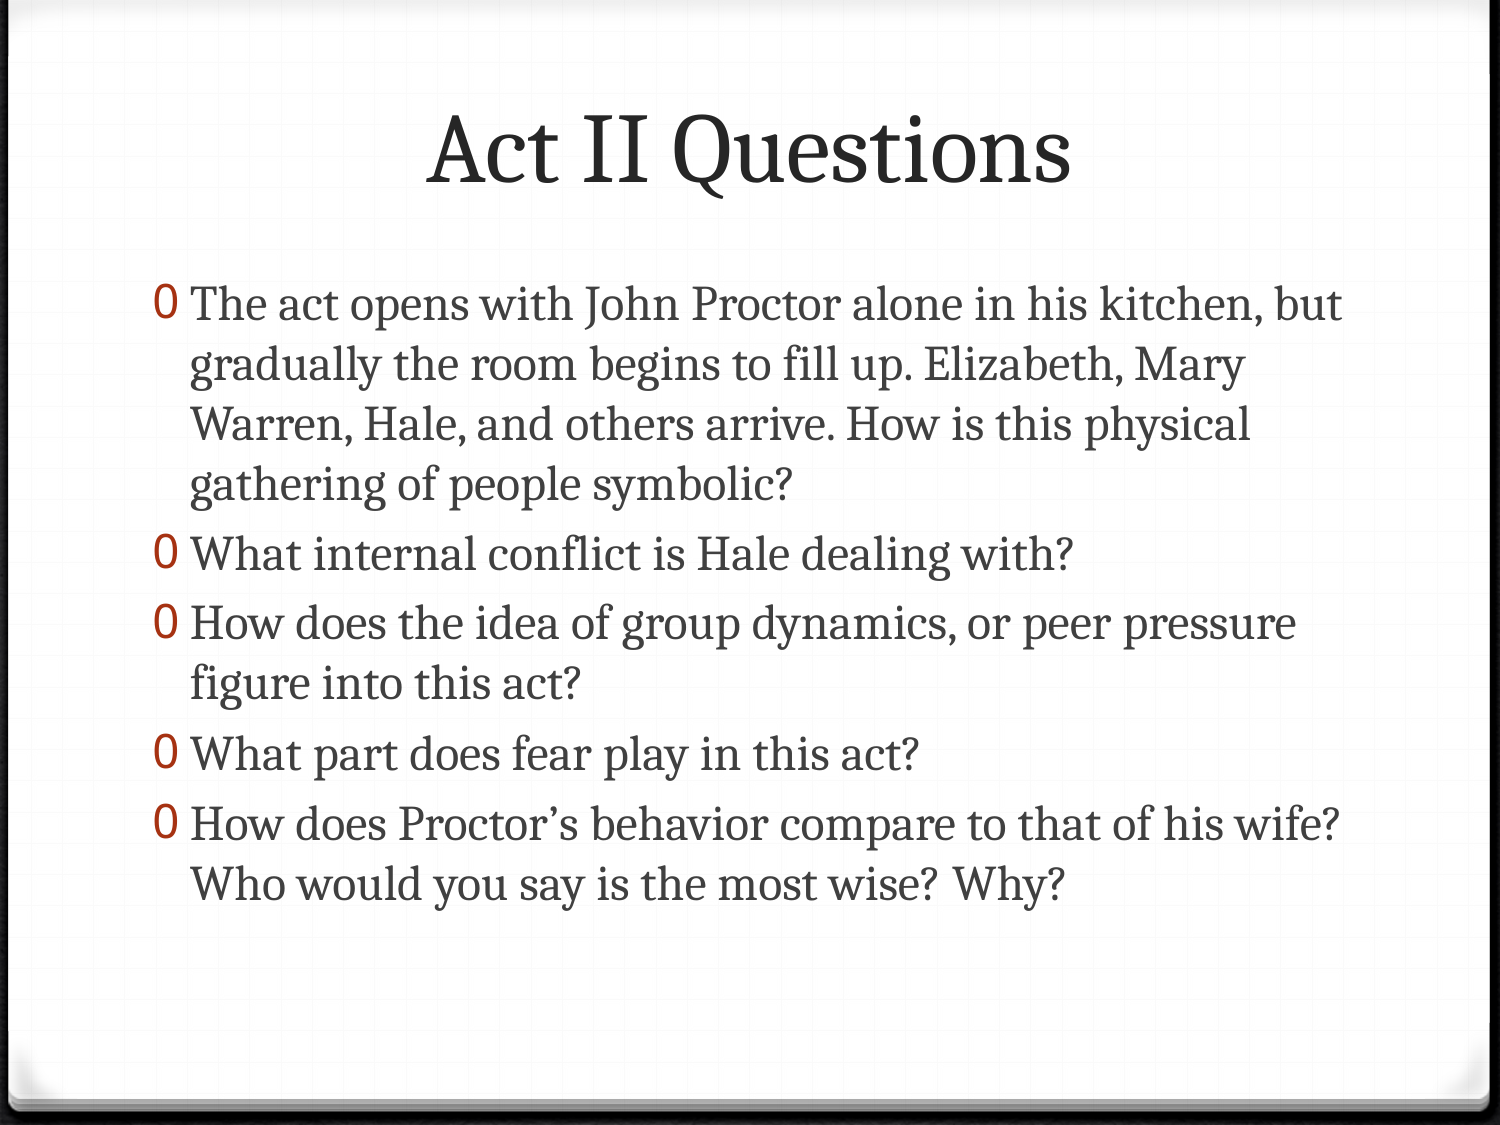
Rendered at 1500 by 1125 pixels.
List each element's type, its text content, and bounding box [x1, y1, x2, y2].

list The act opens with John Proctor alone in his kitchen, but gradually the room begins to fill up. Elizabeth, Mary Warren, Hale, and others arrive. How is this physical gathering of people symbolic? What internal conflict is Hale dealing with? How does the idea of group dynamics, or peer pressure figure into this act? What part does fear play in this act? How does Proctor’s behavior compare to that of his wife? Who would you say is the most wise? Why? [137, 262, 1413, 1038]
title Act II Questions [90, 71, 1410, 213]
picture [0, 0, 1500, 1125]
